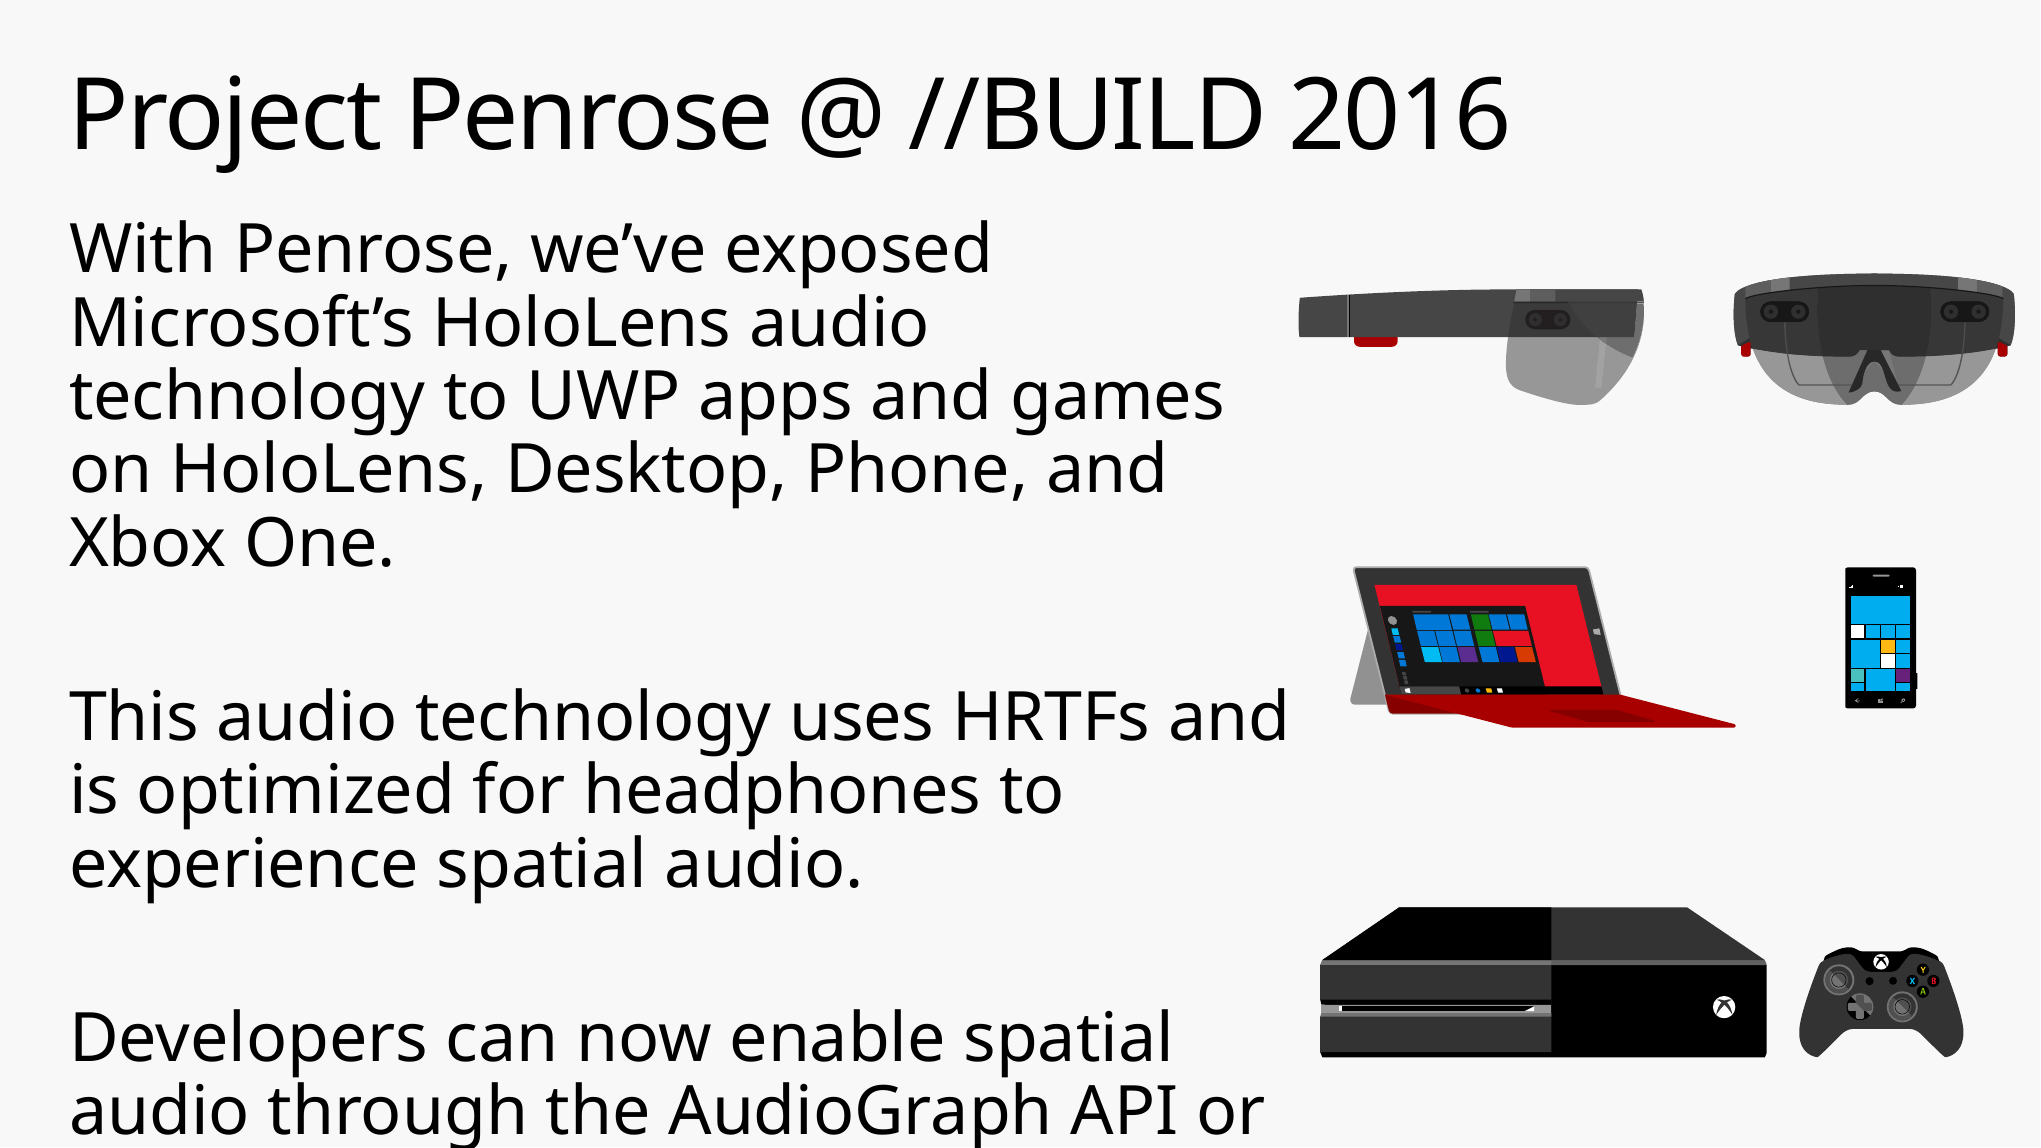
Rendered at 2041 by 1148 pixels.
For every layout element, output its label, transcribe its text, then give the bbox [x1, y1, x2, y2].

picture [1319, 907, 1768, 1058]
picture [1799, 947, 1964, 1058]
title Project Penrose @ //BUILD 2016 [45, 48, 1996, 199]
list With Penrose, we’ve exposed Microsoft’s HoloLens audio technology to UWP apps and games on HoloLens, Desktop, Phone, and Xbox One. This audio technology uses HRTFs and is optimized for headphones to experience spatial audio. Developers can now enable spatial audio through the AudioGraph API or Unity. [45, 199, 1320, 1112]
picture [1298, 289, 1645, 406]
picture [1350, 566, 1737, 729]
picture [1733, 273, 2016, 406]
picture [1845, 566, 1918, 709]
